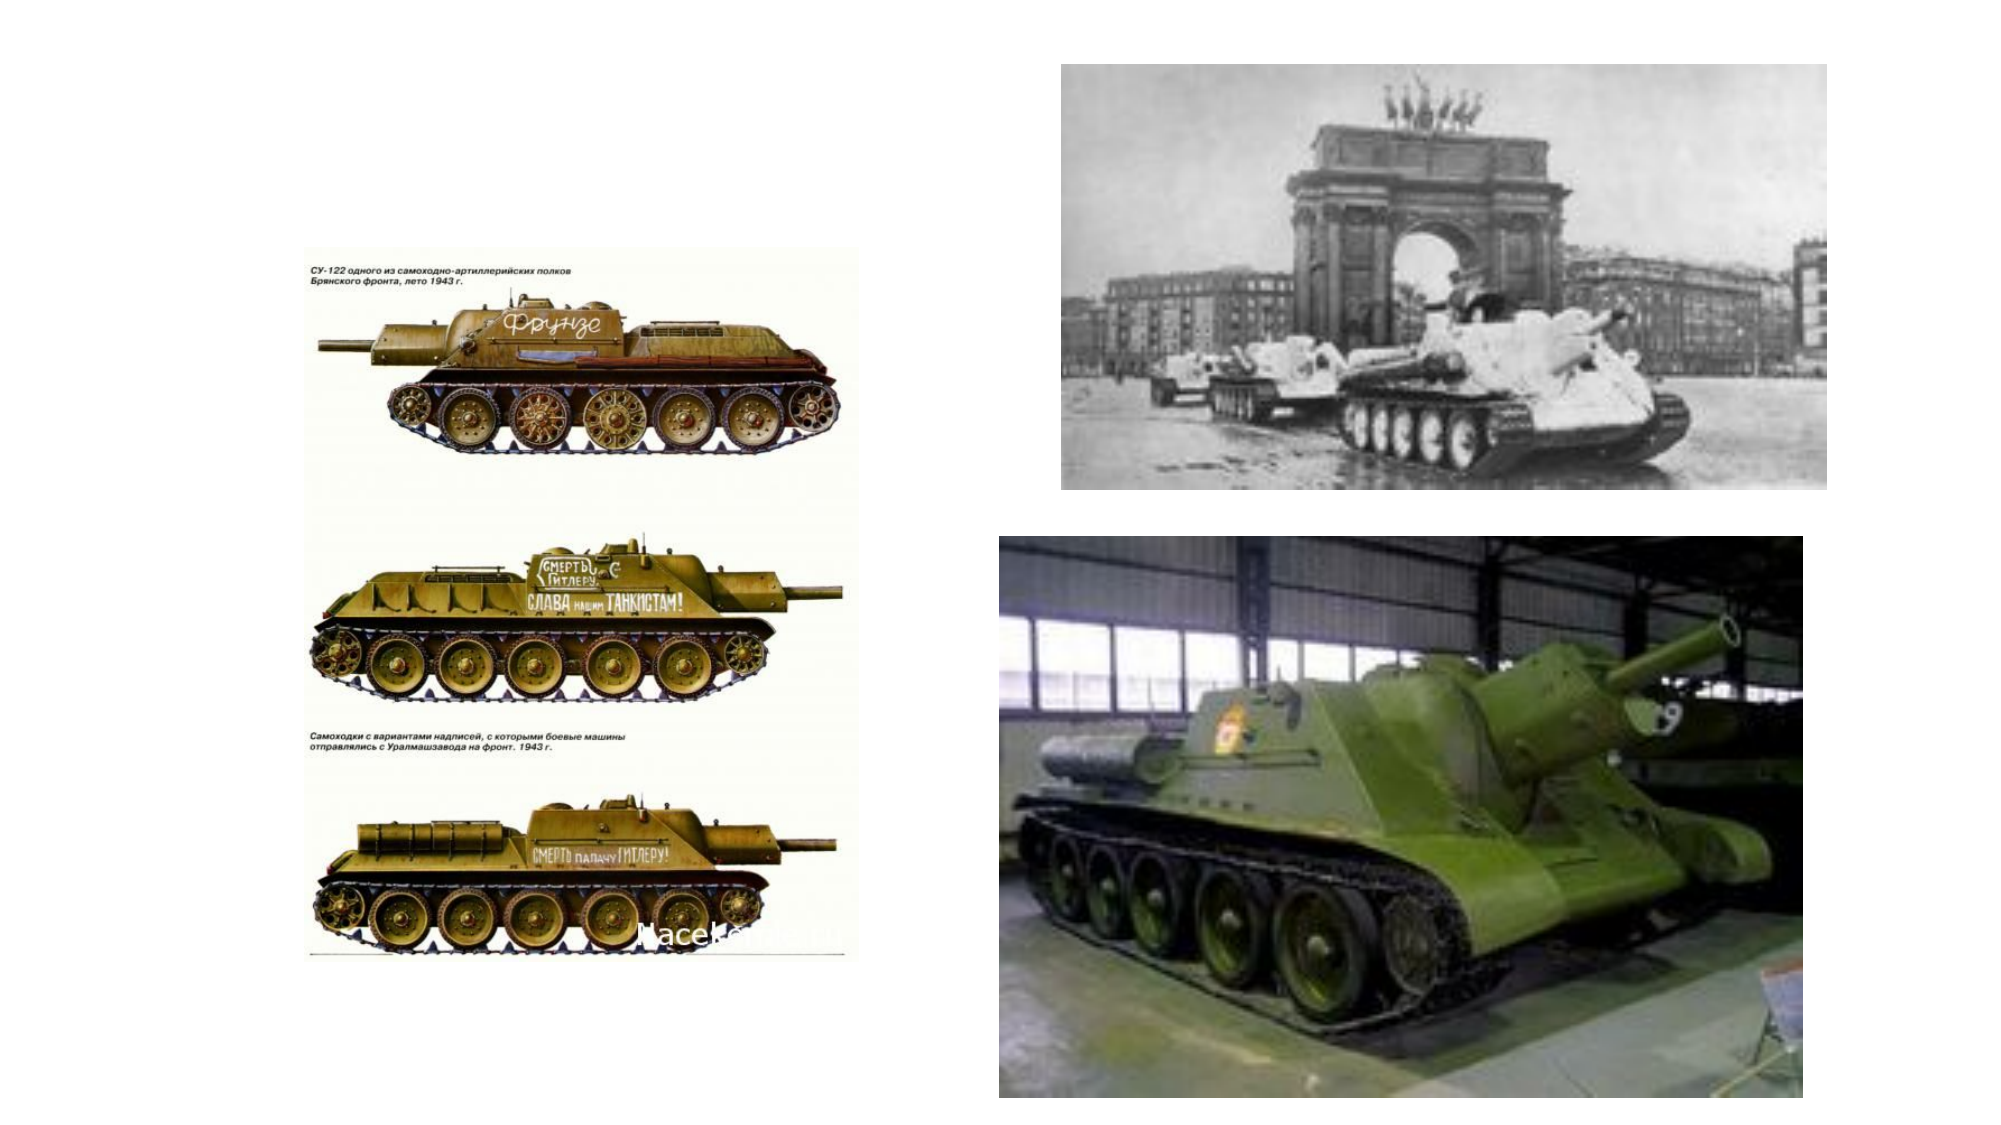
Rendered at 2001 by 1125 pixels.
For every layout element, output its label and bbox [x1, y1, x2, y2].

picture [1061, 64, 1827, 490]
list [304, 247, 859, 962]
picture [999, 536, 1803, 1098]
